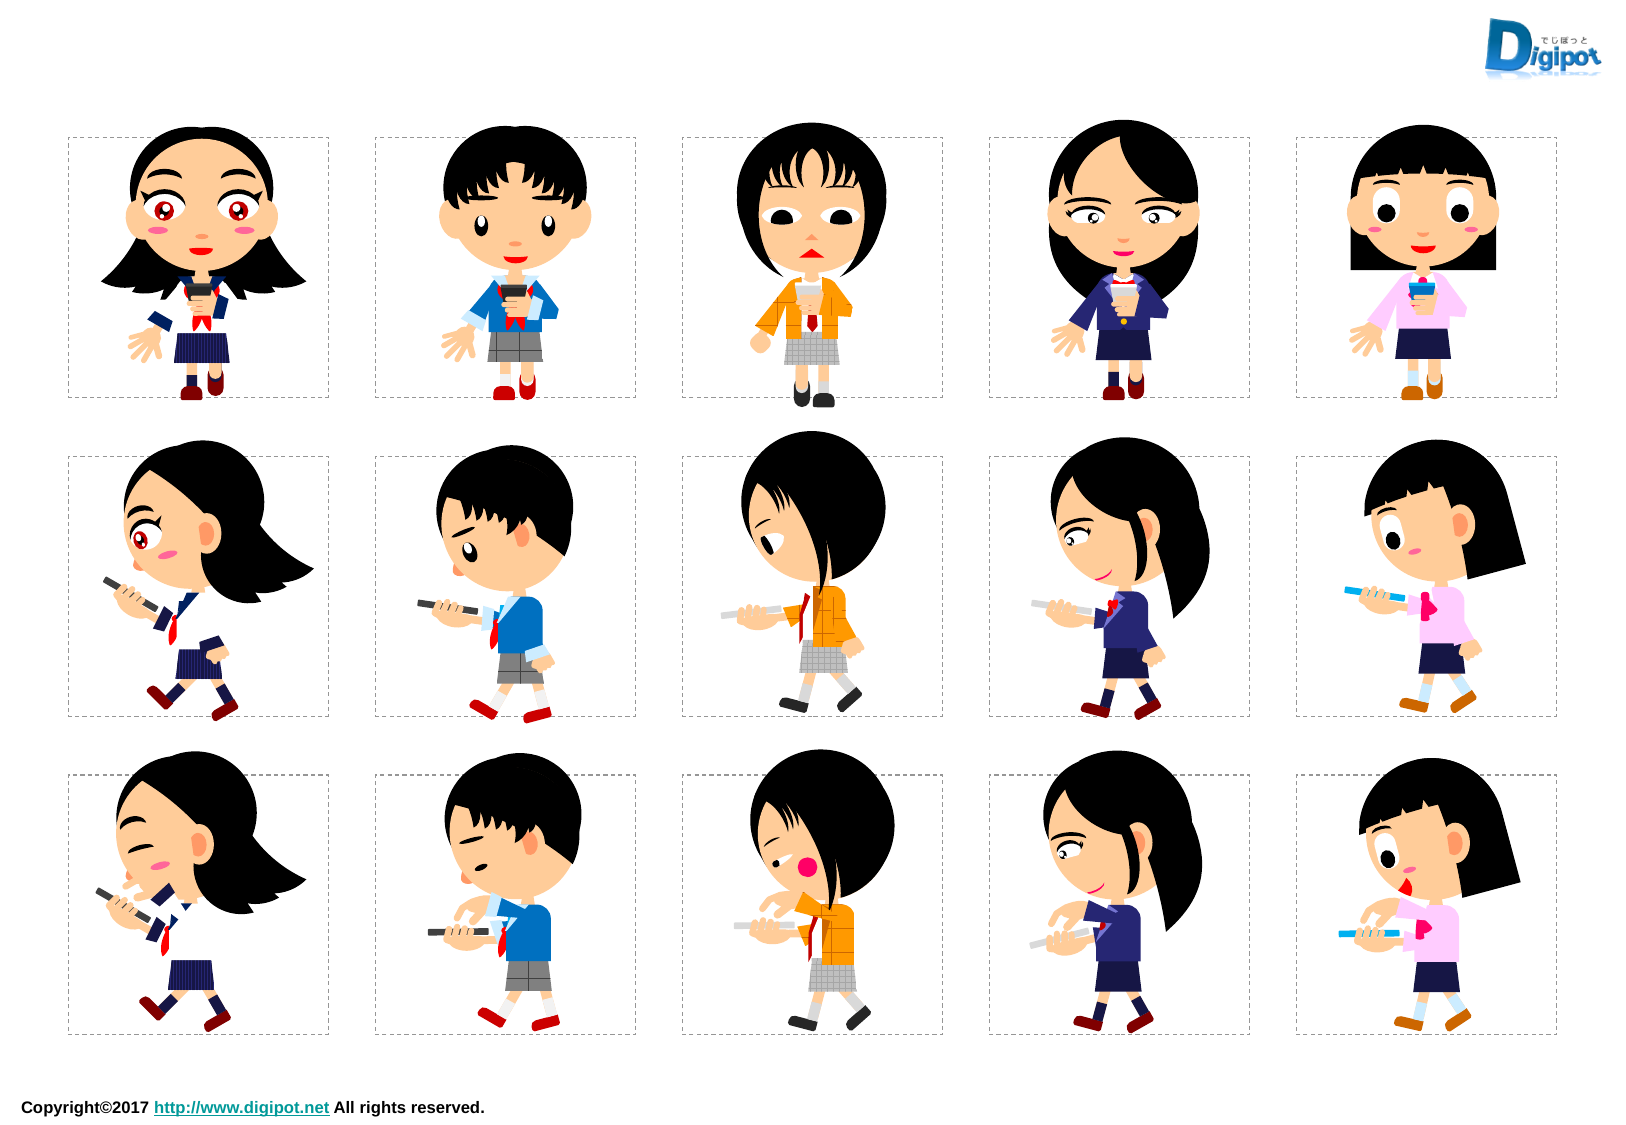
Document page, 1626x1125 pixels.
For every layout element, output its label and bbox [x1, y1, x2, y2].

text_box [439, 125, 592, 401]
text_box [736, 122, 887, 408]
text_box [1343, 439, 1510, 711]
text_box [1030, 432, 1205, 716]
text_box [419, 434, 576, 722]
text_box [733, 748, 896, 1030]
text_box [1028, 745, 1198, 1030]
text_box [88, 738, 301, 1030]
text_box [96, 427, 308, 719]
picture [1485, 18, 1602, 82]
text_box [1345, 124, 1499, 401]
text_box [1337, 757, 1505, 1030]
text_box [100, 126, 307, 401]
text_box [427, 742, 584, 1030]
text_box [1047, 112, 1200, 401]
text_box [721, 429, 887, 711]
